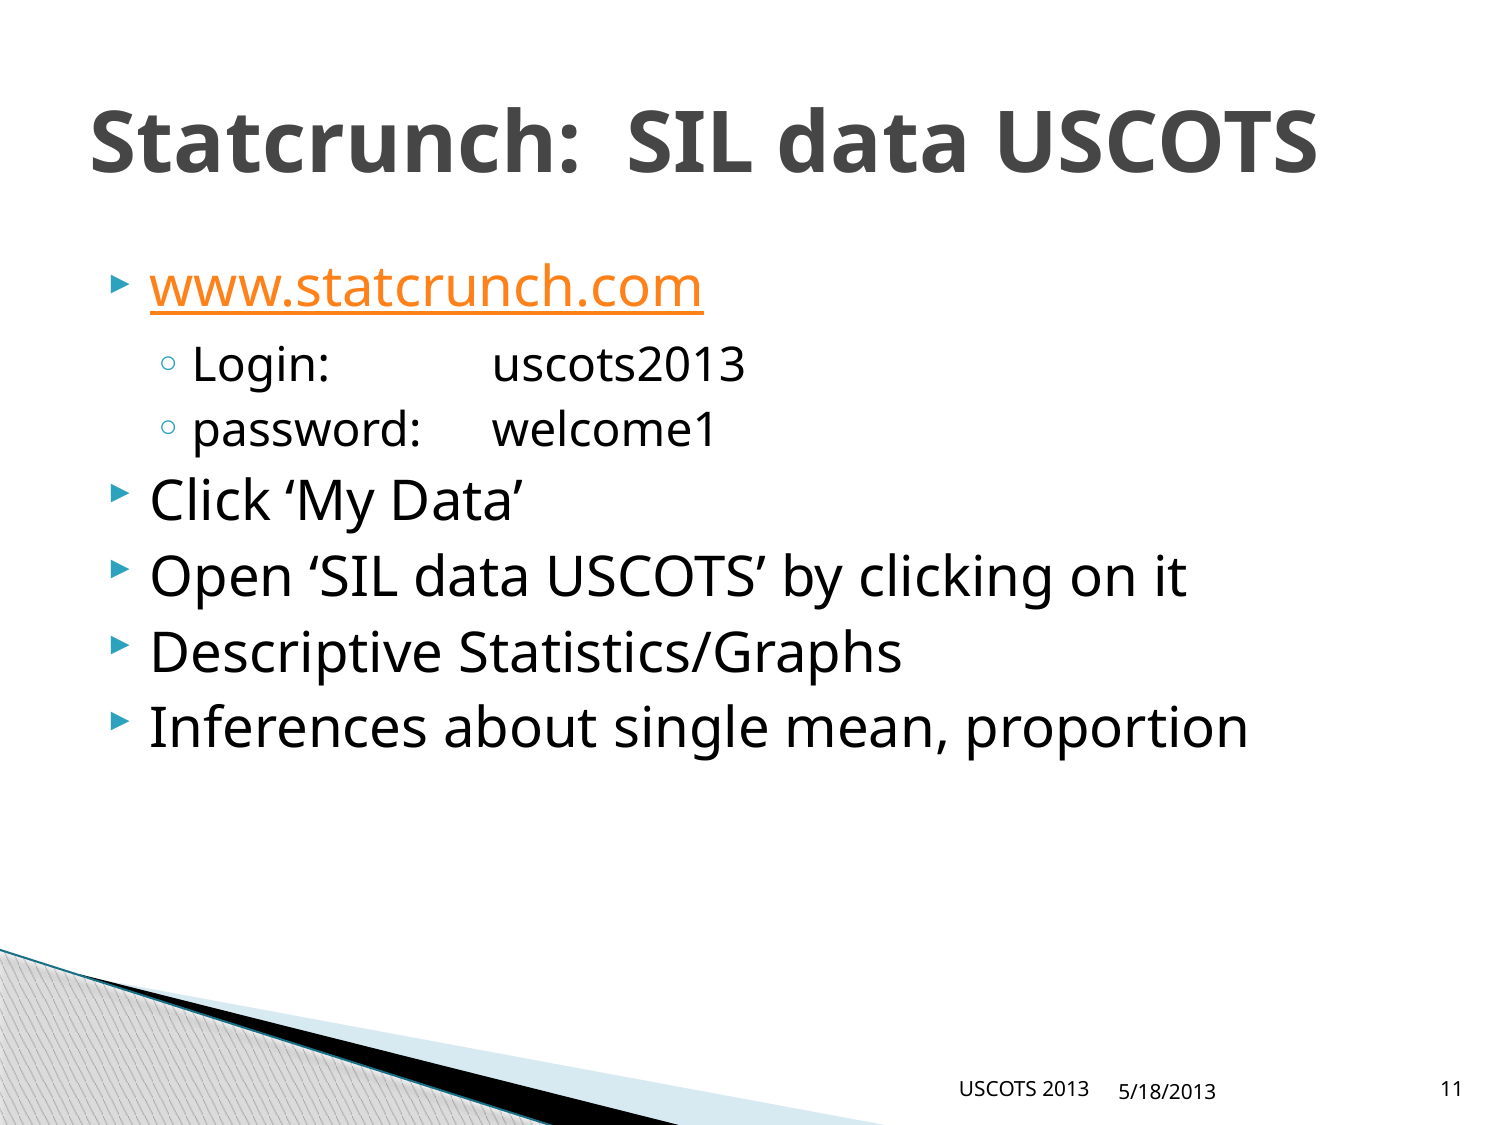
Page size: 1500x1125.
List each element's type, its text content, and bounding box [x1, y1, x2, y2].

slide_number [1105, 1051, 1418, 1112]
footer USCOTS 2013 [718, 1051, 1105, 1112]
list www.statcrunch.com Login: uscots2013 password: welcome1 Click ‘My Data’ Open ‘SIL data USCOTS’ by clicking on it Descriptive Statistics/Graphs Inferences about single mean, proportion [75, 243, 1425, 986]
title Statcrunch: SIL data USCOTS [75, 45, 1425, 233]
slide_number 11 [1418, 1051, 1479, 1112]
